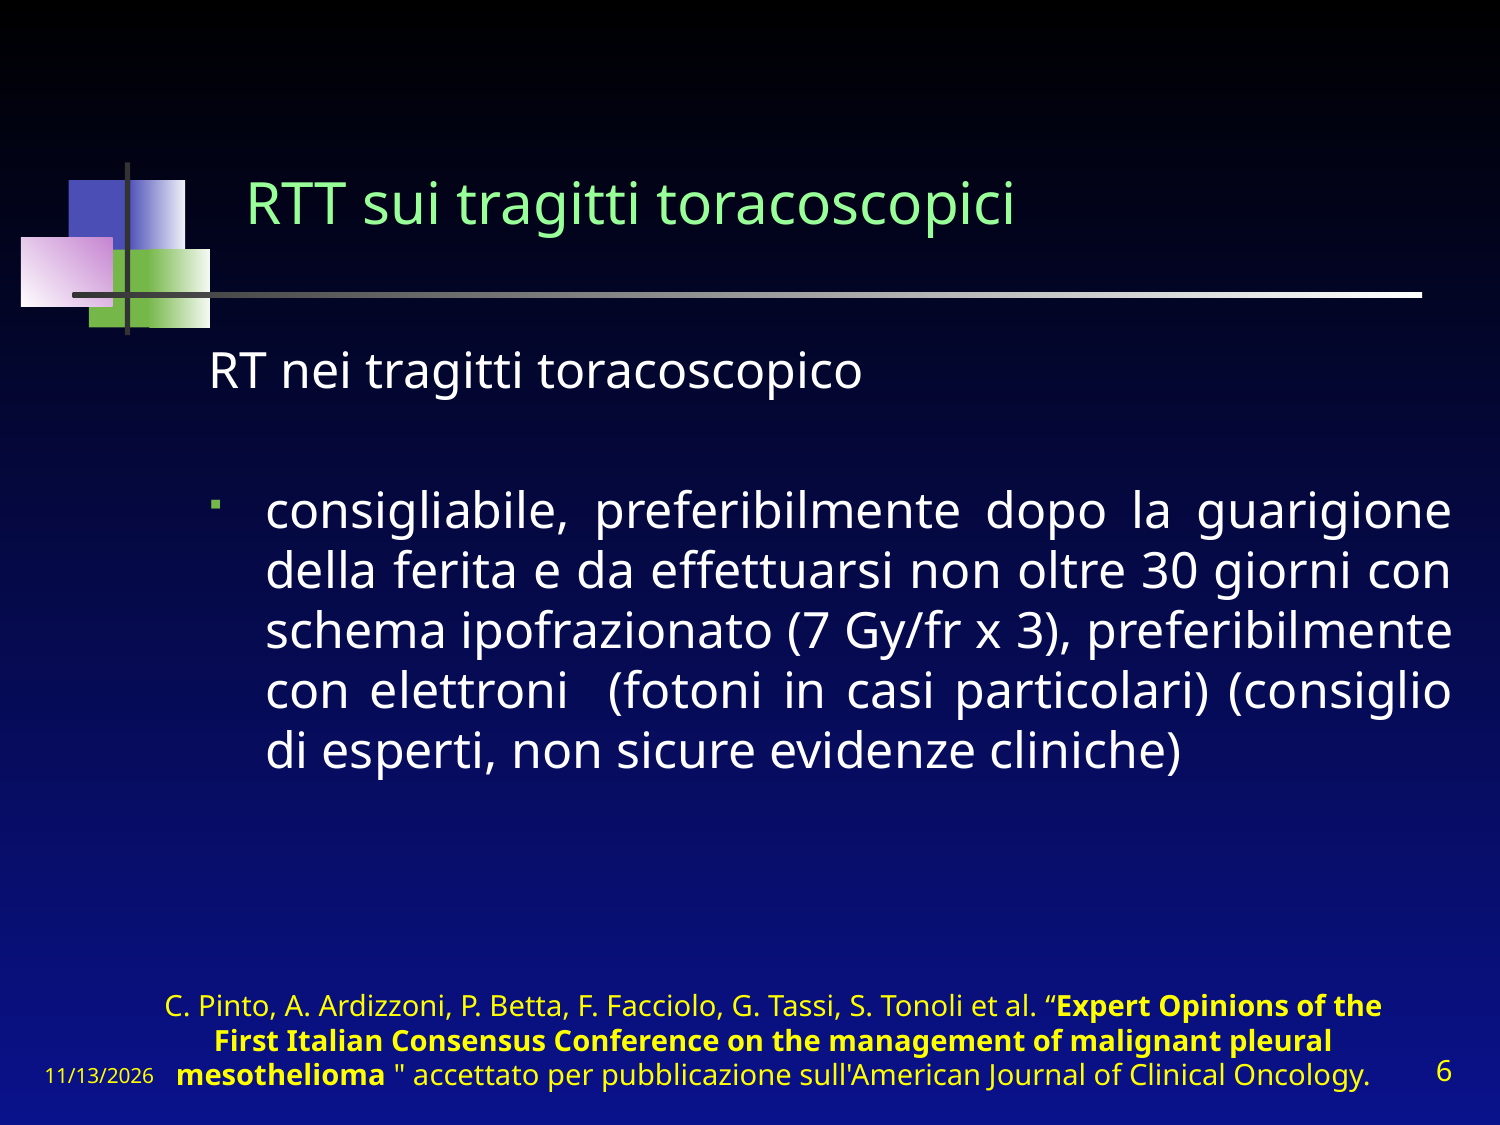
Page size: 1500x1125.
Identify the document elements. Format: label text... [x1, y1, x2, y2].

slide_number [29, 1022, 147, 1099]
title RTT sui tragitti toracoscopici [229, 34, 1468, 244]
slide_number 6 [1400, 1023, 1468, 1100]
footer C. Pinto, A. Ardizzoni, P. Betta, F. Facciolo, G. Tassi, S. Tonoli et al. “Expert Opinions of the First Italian Consensus Conference on the management of malignant pleural mesothelioma " accettato per pubblicazione sull'American Journal of Clinical Oncology. [147, 963, 1400, 1100]
list RT nei tragitti toracoscopico consigliabile, preferibilmente dopo la guarigione della ferita e da effettuarsi non oltre 30 giorni con schema ipofrazionato (7 Gy/fr x 3), preferibilmente con elettroni (fotoni in casi particolari) (consiglio di esperti, non sicure evidenze cliniche) [193, 330, 1470, 941]
